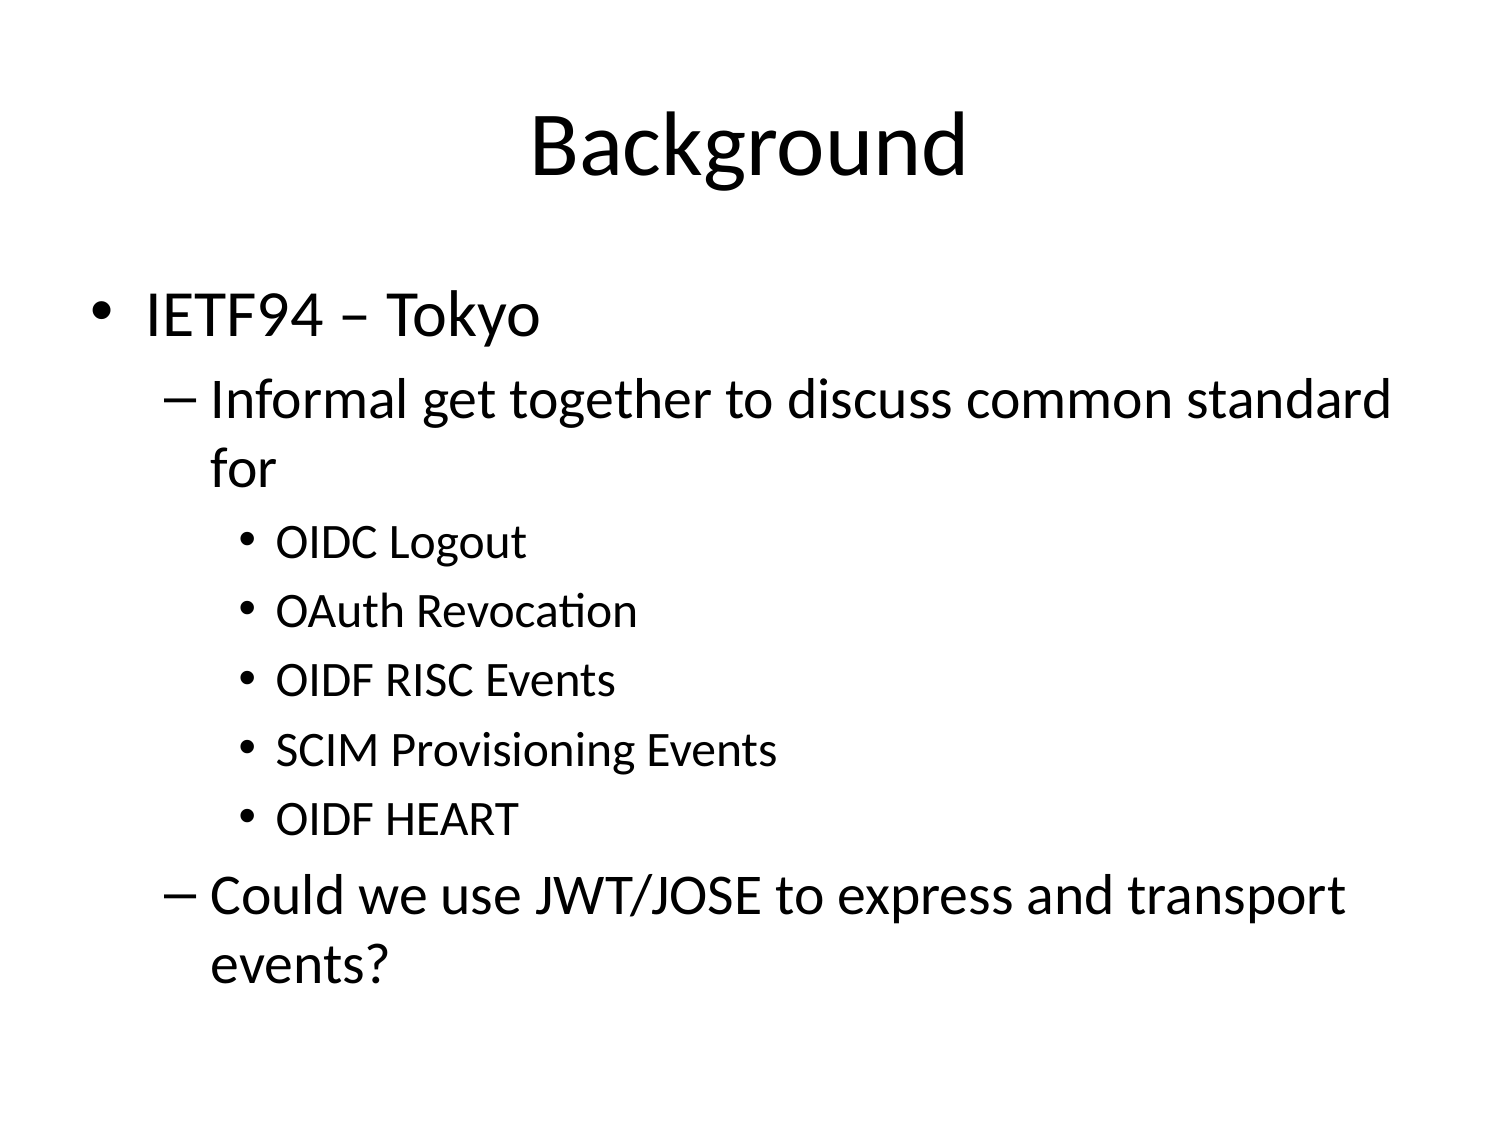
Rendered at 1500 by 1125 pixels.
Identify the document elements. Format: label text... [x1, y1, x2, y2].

title Background [75, 45, 1425, 233]
list IETF94 – Tokyo Informal get together to discuss common standard for OIDC Logout OAuth Revocation OIDF RISC Events SCIM Provisioning Events OIDF HEART Could we use JWT/JOSE to express and transport events? [75, 262, 1425, 1005]
